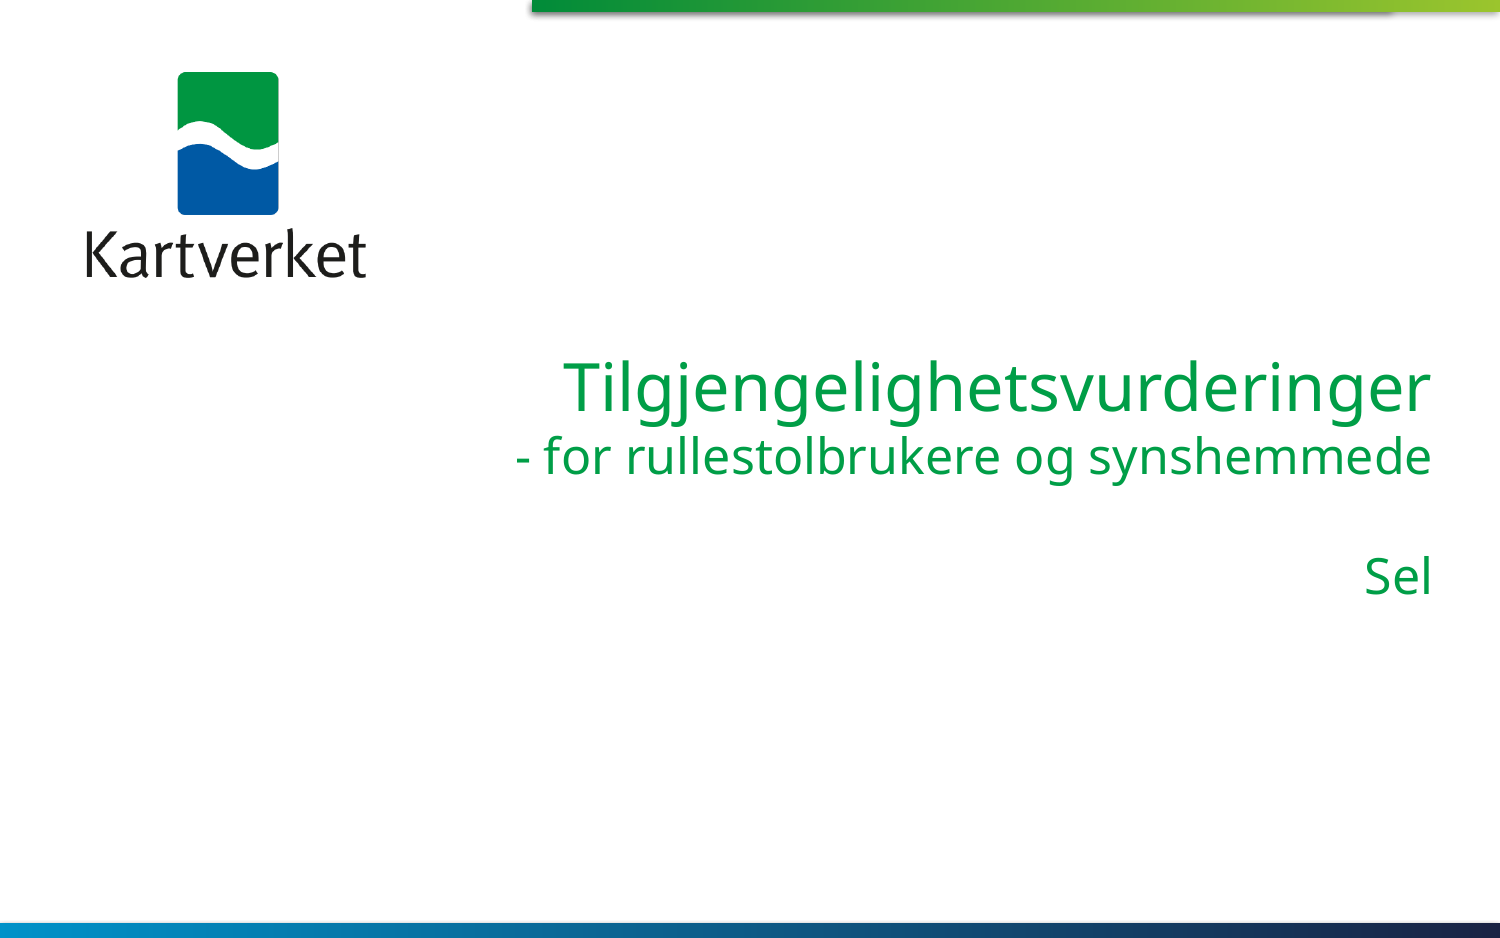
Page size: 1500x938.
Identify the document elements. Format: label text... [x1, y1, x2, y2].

text_box Tilgjengelighetsvurderinger - for rullestolbrukere og synshemmede Sel [66, 337, 1449, 613]
